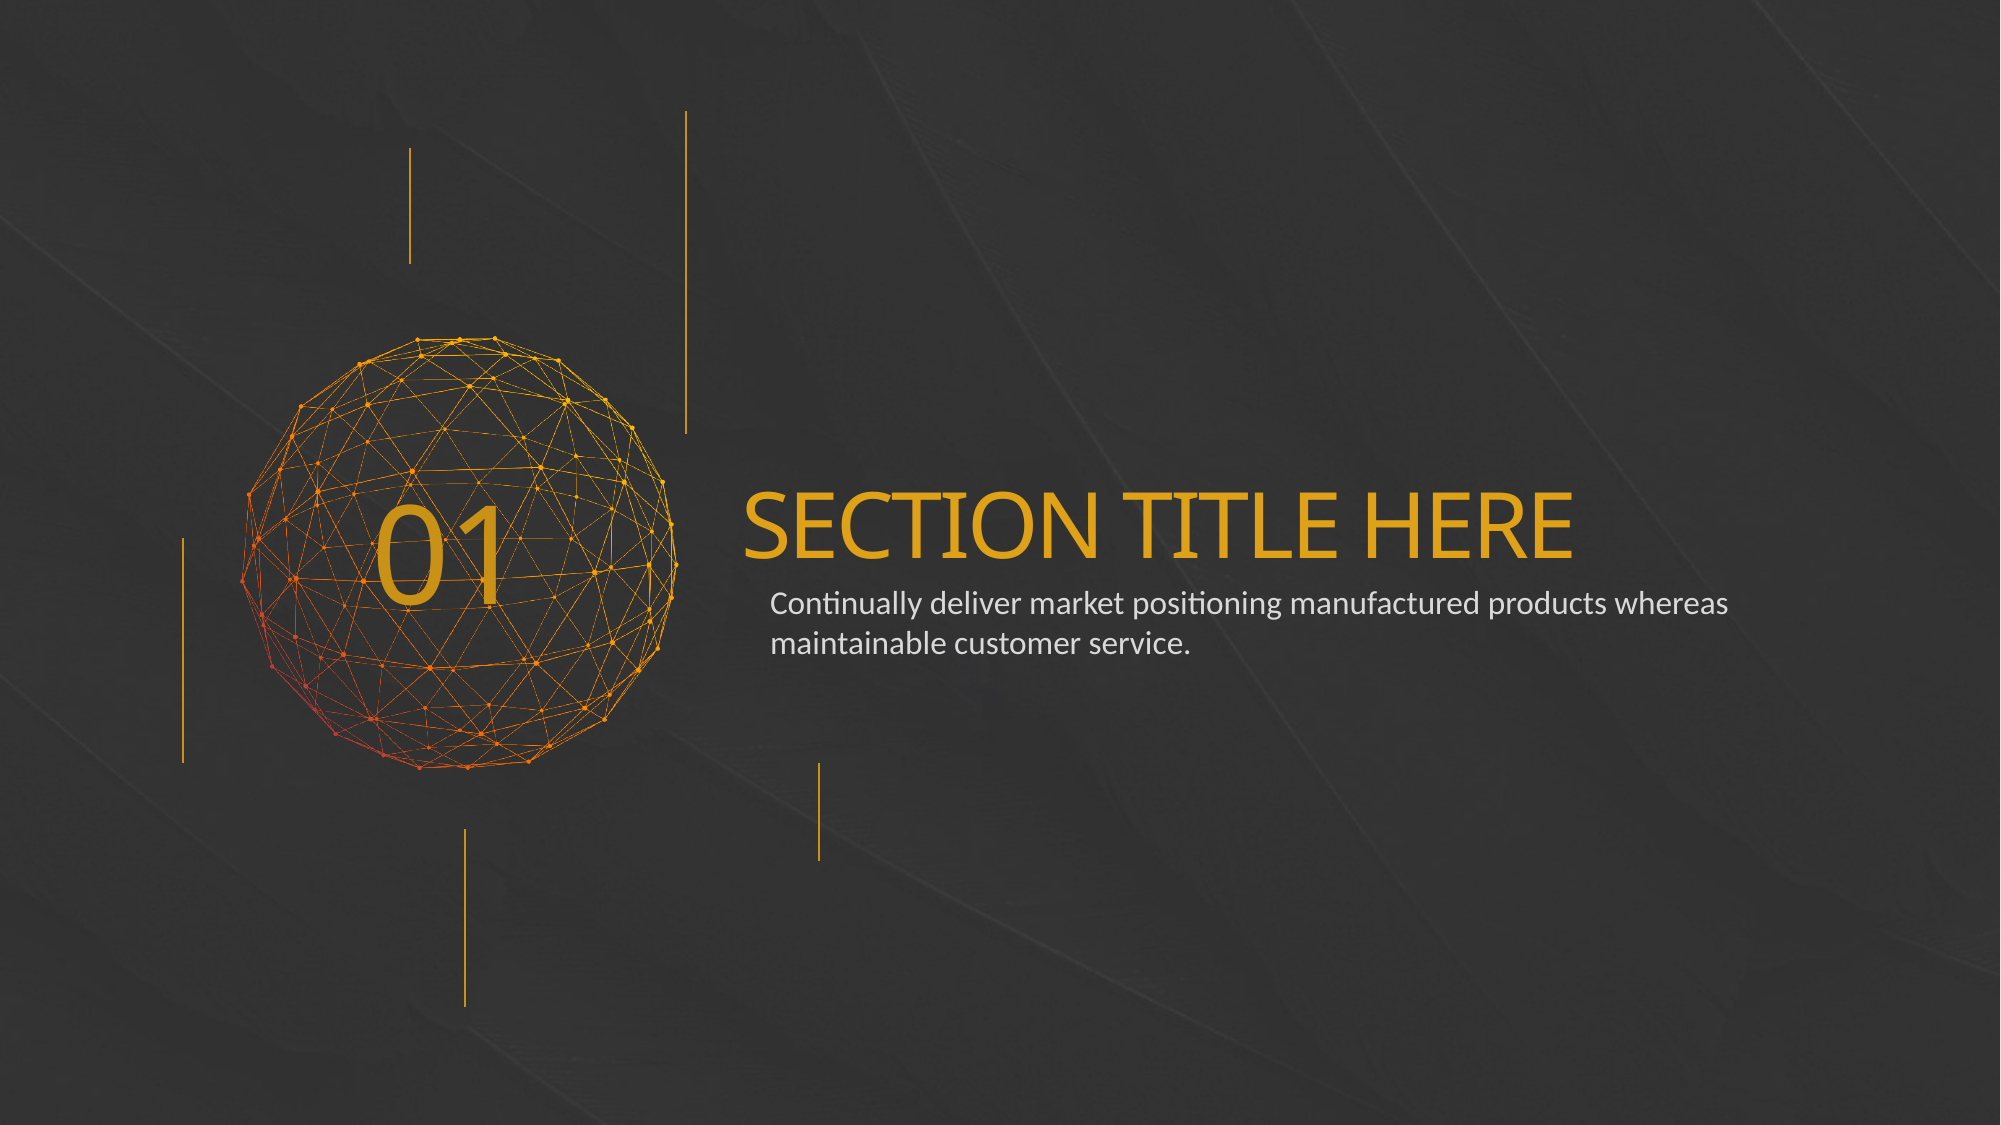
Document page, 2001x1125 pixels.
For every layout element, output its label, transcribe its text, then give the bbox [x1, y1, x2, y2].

text_box SECTION TITLE HERE [687, 459, 1673, 585]
text_box Continually deliver market positioning manufactured products whereas maintainable customer service. [755, 573, 1756, 669]
picture [0, 0, 2001, 1125]
